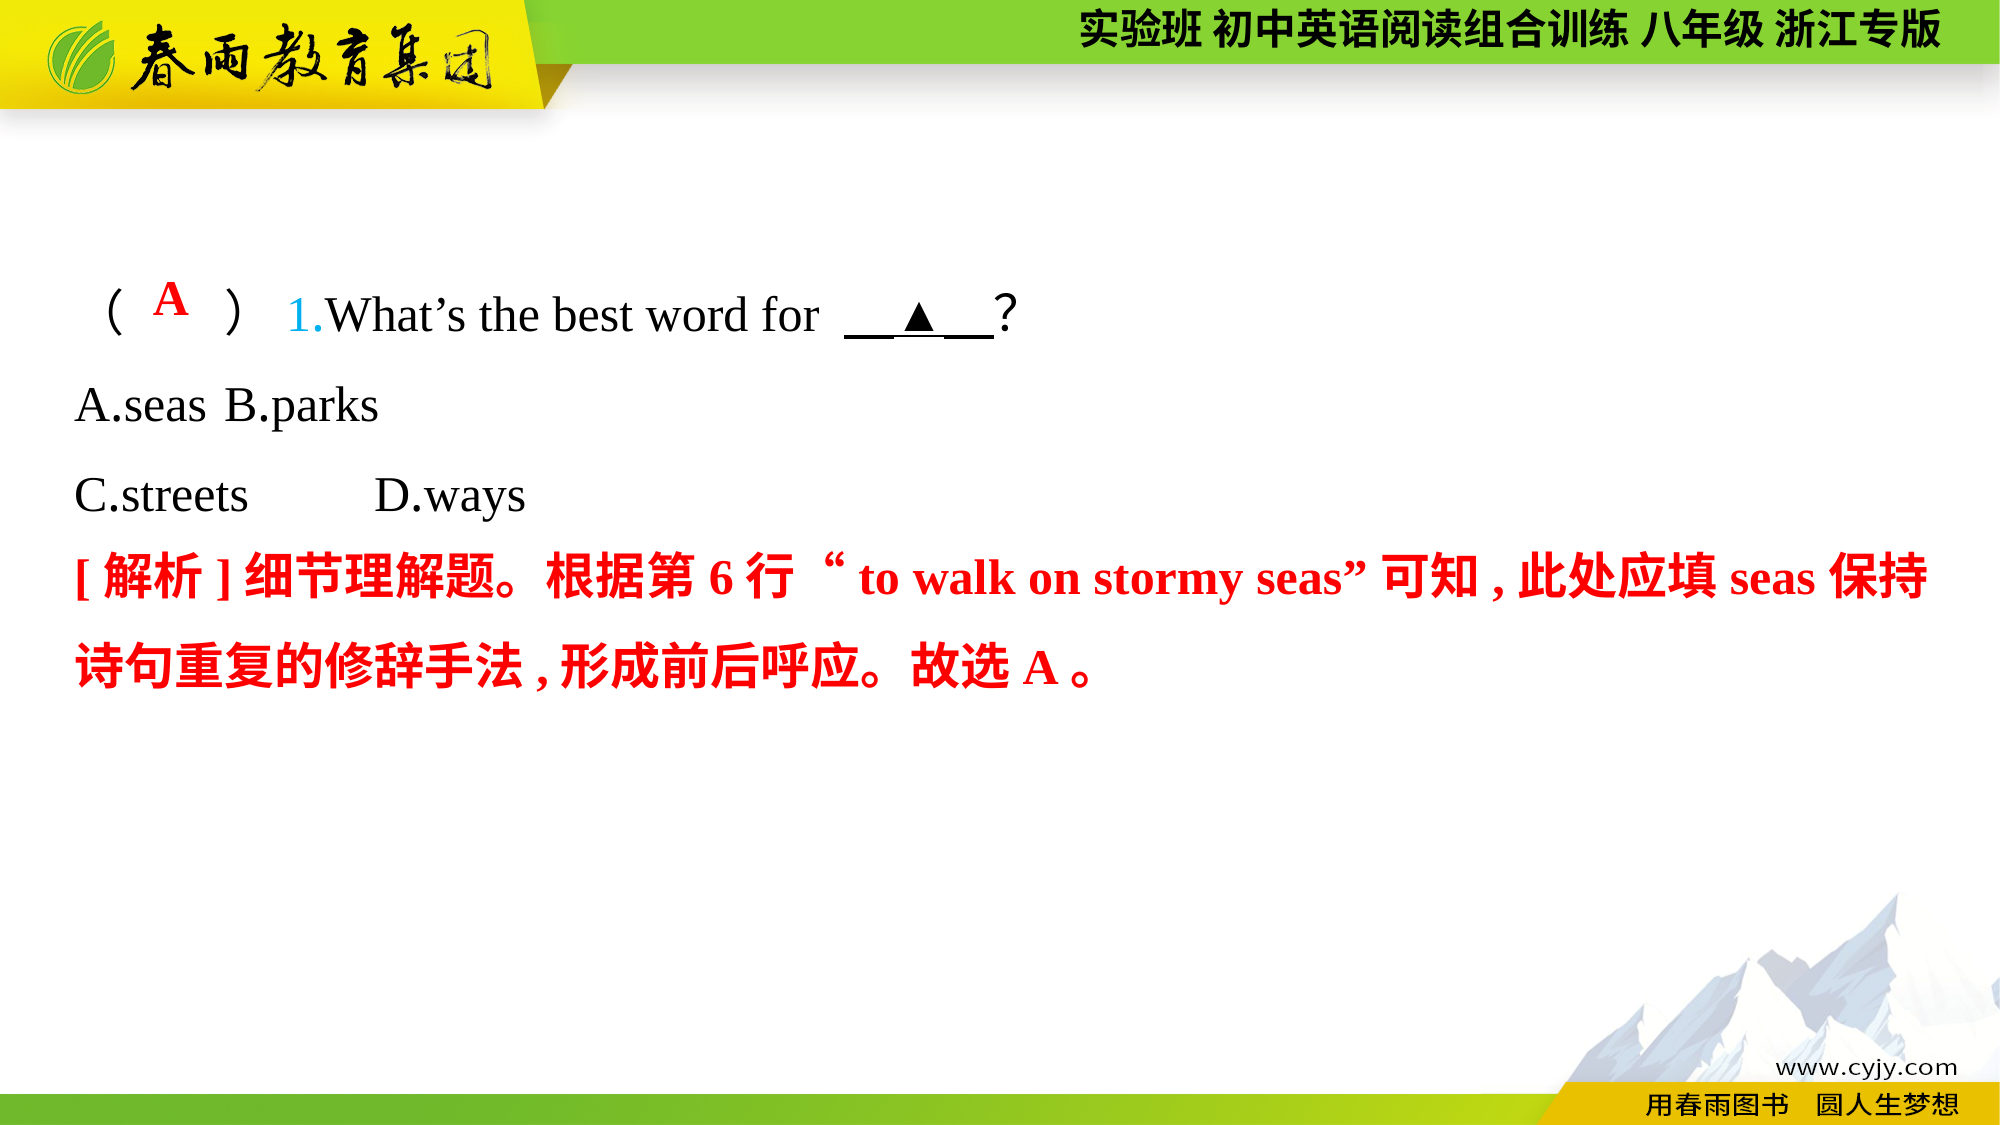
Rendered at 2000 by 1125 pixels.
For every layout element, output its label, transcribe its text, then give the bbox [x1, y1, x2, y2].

list （ ）1.What’s the best word for ▲ ？ A.seas B.parks C.streets D.ways [59, 244, 1944, 506]
text_box A [138, 258, 204, 334]
text_box [解析]细节理解题。根据第6行“to walk on stormy seas”可知,此处应填seas保持诗句重复的修辞手法,形成前后呼应。故选A。 [59, 506, 1944, 702]
picture [0, 0, 2000, 1125]
